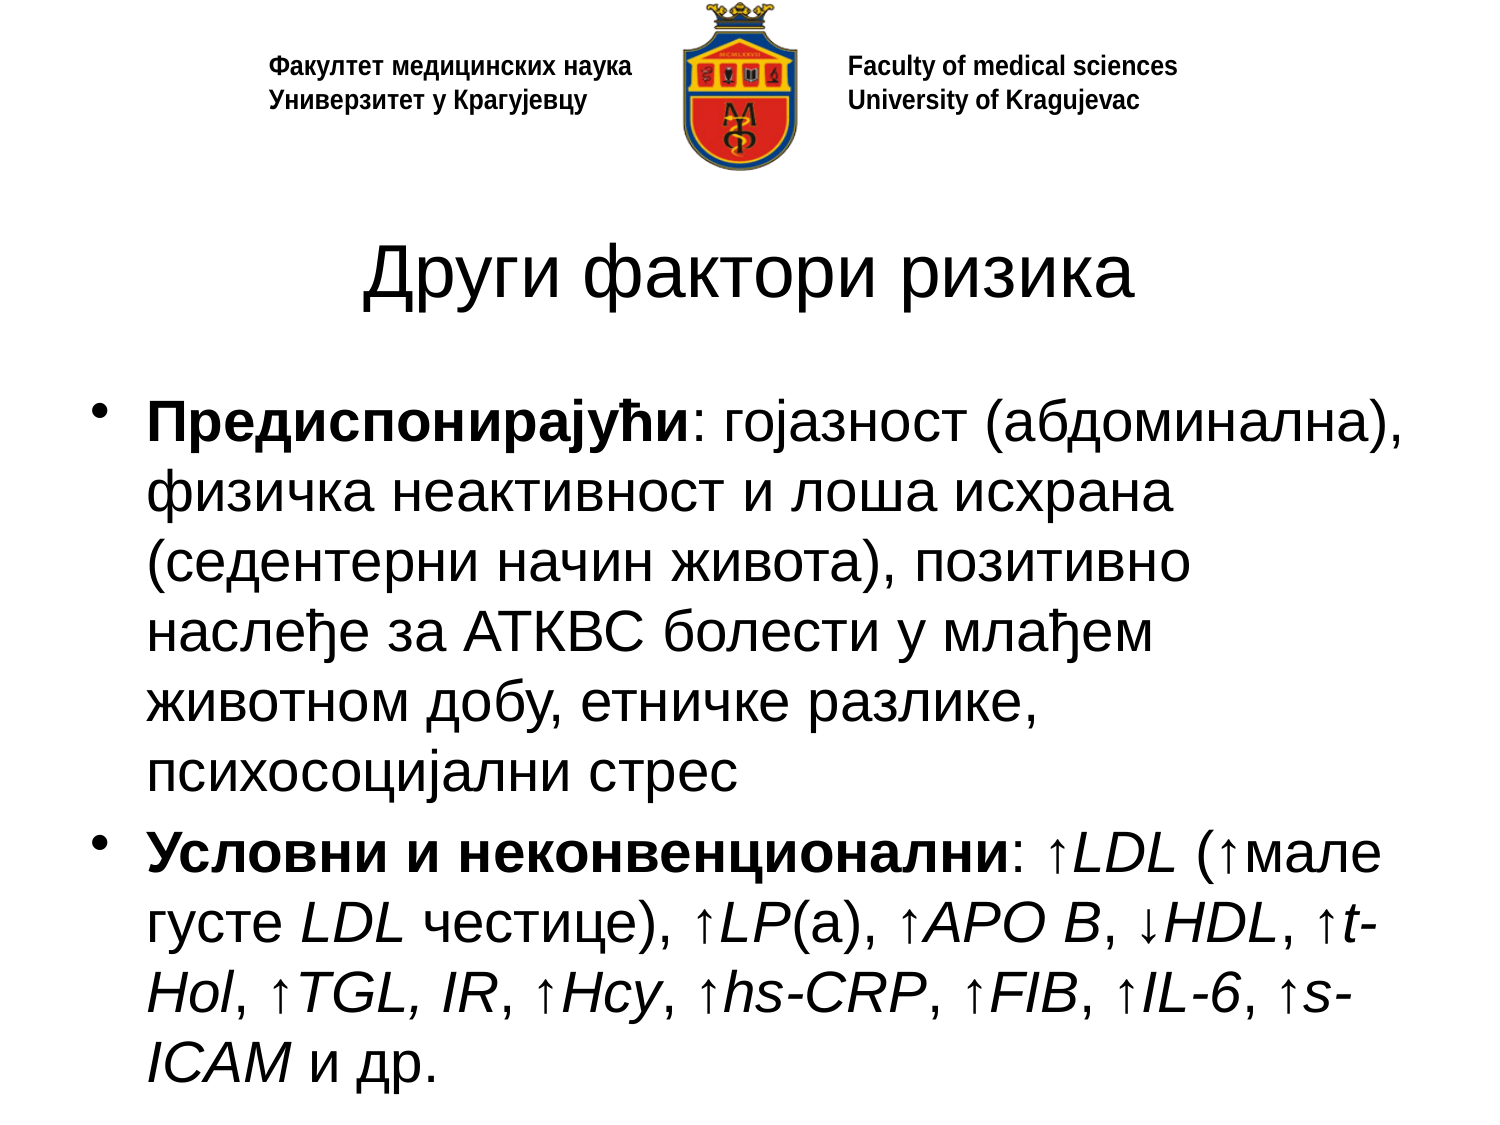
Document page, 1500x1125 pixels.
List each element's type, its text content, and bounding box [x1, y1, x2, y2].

list Предиспонирајући: гојазност (абдоминална), физичка неактивност и лоша исхрана (седентерни начин живота), позитивно наслеђе за АТКВС болести у млађем животном добу, етничке разлике, психосоцијални стрес Условни и неконвенционални: ↑LDL (↑мале густе LDL честице), ↑LP(a), ↑APO B, ↓HDL, ↑t-Hol, ↑TGL, IR, ↑Hcy, ↑hs-CRP, ↑FIB, ↑IL-6, ↑s-ICAM и др. [74, 374, 1448, 1118]
title Други фактори ризика [74, 173, 1426, 362]
